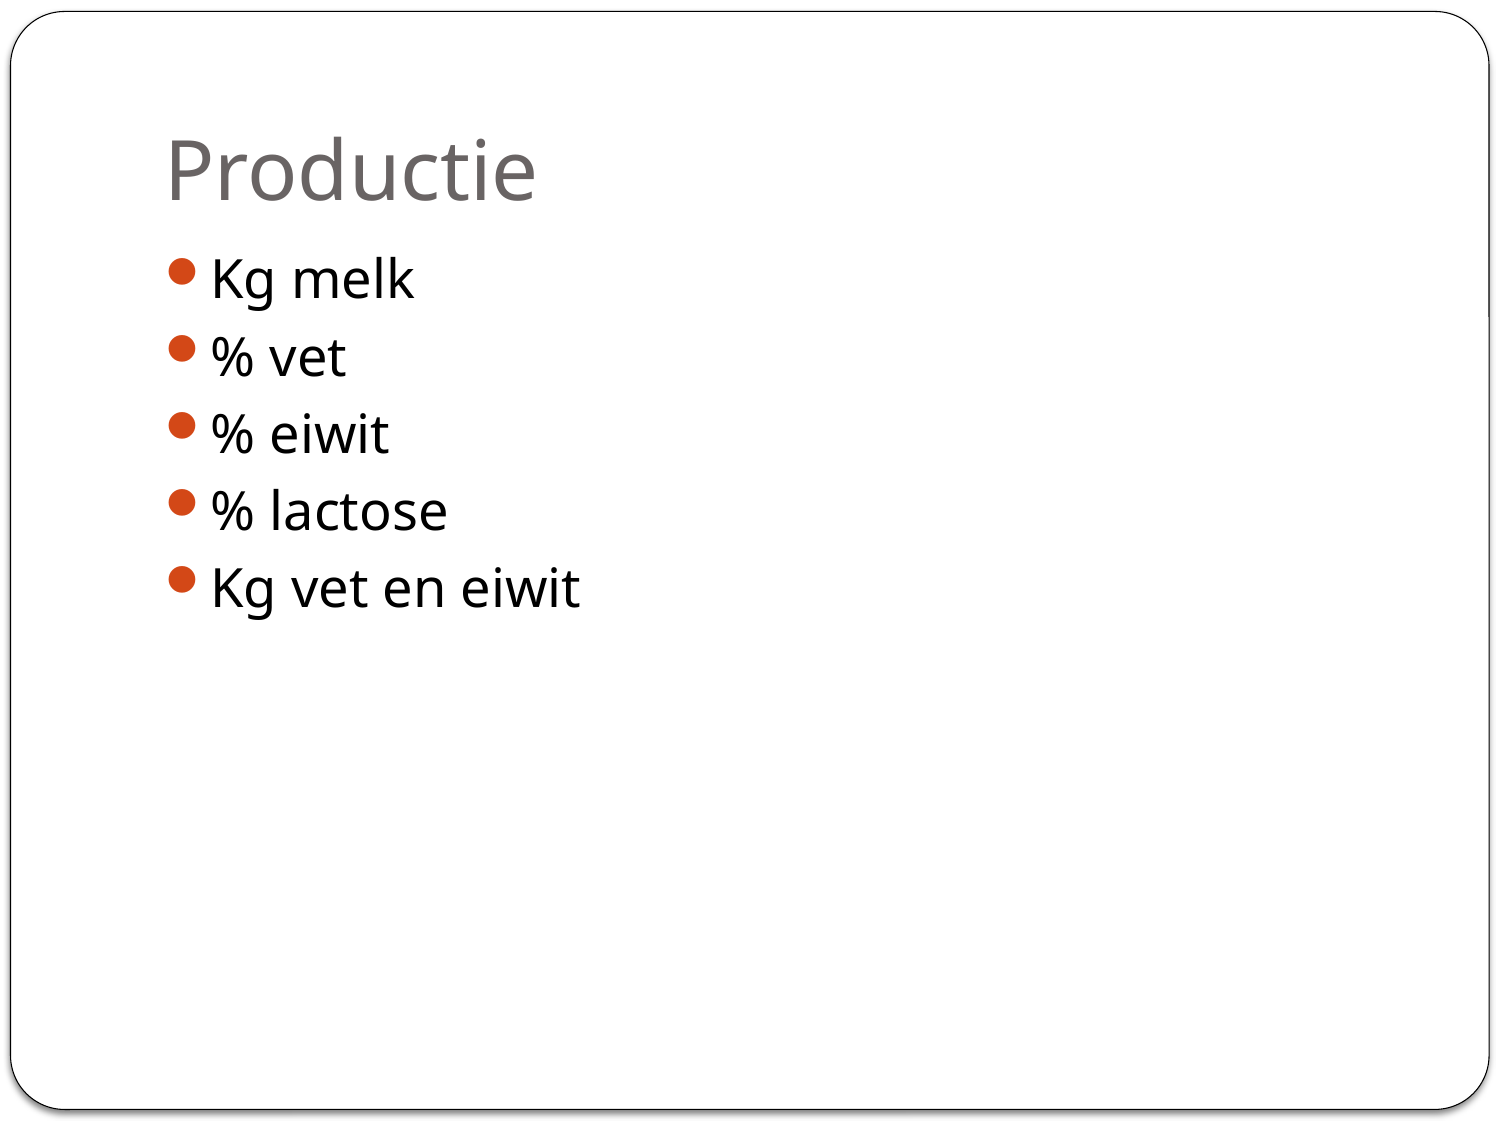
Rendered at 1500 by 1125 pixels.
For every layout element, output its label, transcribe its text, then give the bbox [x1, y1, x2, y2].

list Kg melk % vet % eiwit % lactose Kg vet en eiwit [150, 237, 1425, 988]
title Productie [150, 45, 1425, 233]
